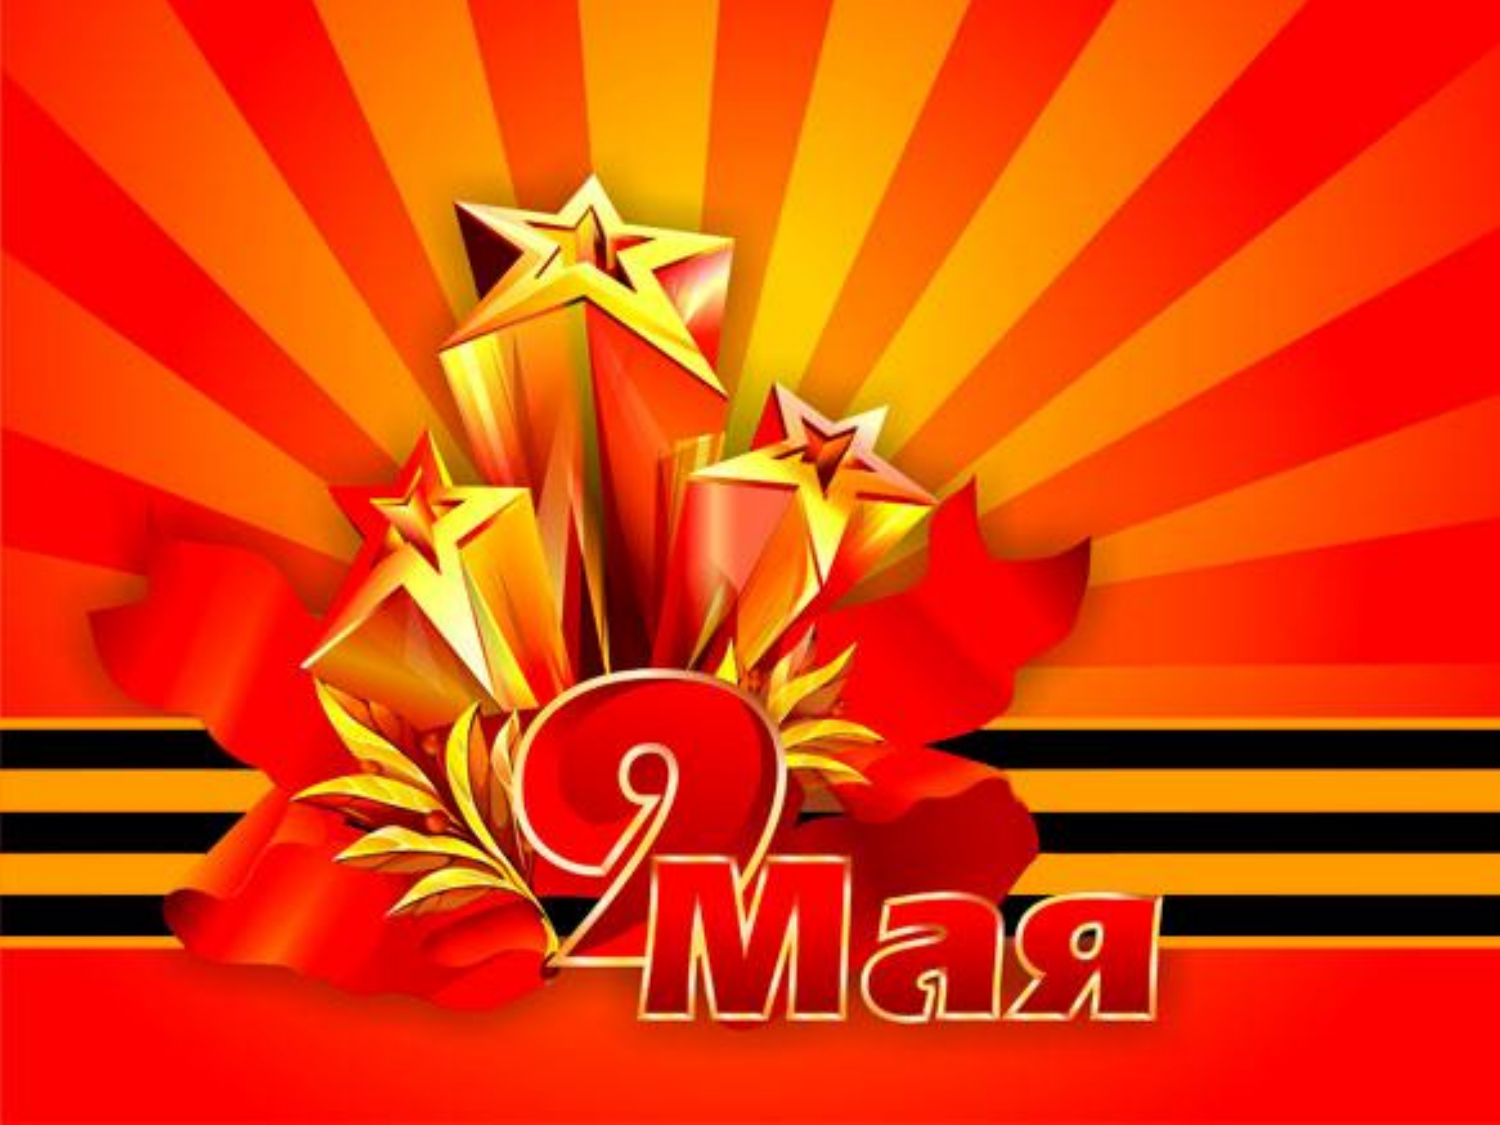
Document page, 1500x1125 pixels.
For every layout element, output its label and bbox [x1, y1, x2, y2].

list [0, 0, 1500, 1125]
